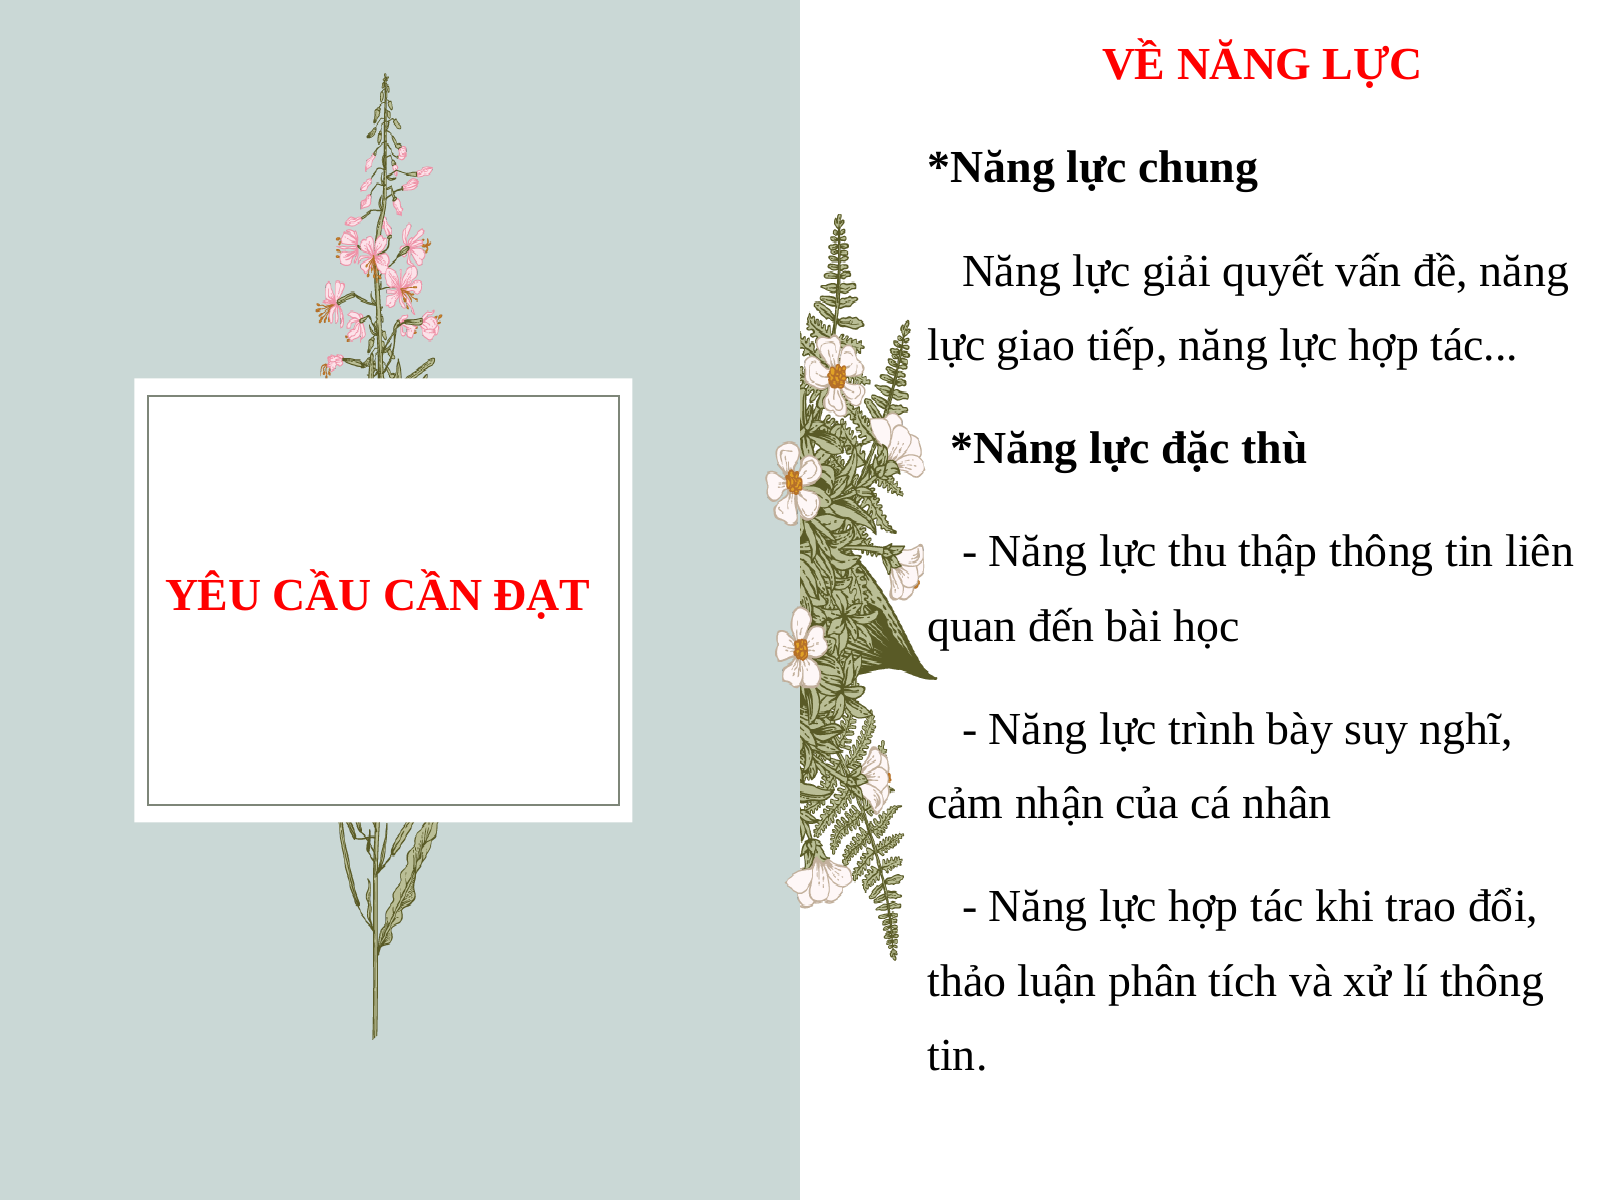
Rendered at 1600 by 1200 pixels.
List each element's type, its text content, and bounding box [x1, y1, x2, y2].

picture [758, 203, 912, 973]
title YÊU CẦU CẦN ĐẠT [150, 487, 663, 678]
picture [304, 823, 457, 1053]
picture [304, 66, 463, 378]
text_box VỀ NĂNG LỰC *Năng lực chung Năng lực giải quyết vấn đề, năng lực giao tiếp, năng lực hợp tác... *Năng lực đặc thù - Năng lực thu thập thông tin liên quan đến bài học - Năng lực trình bày suy nghĩ, cảm nhận của cá nhân - Năng lực hợp tác khi trao đổi, thảo luận phân tích và xử lí thông tin. [912, 12, 1600, 1082]
